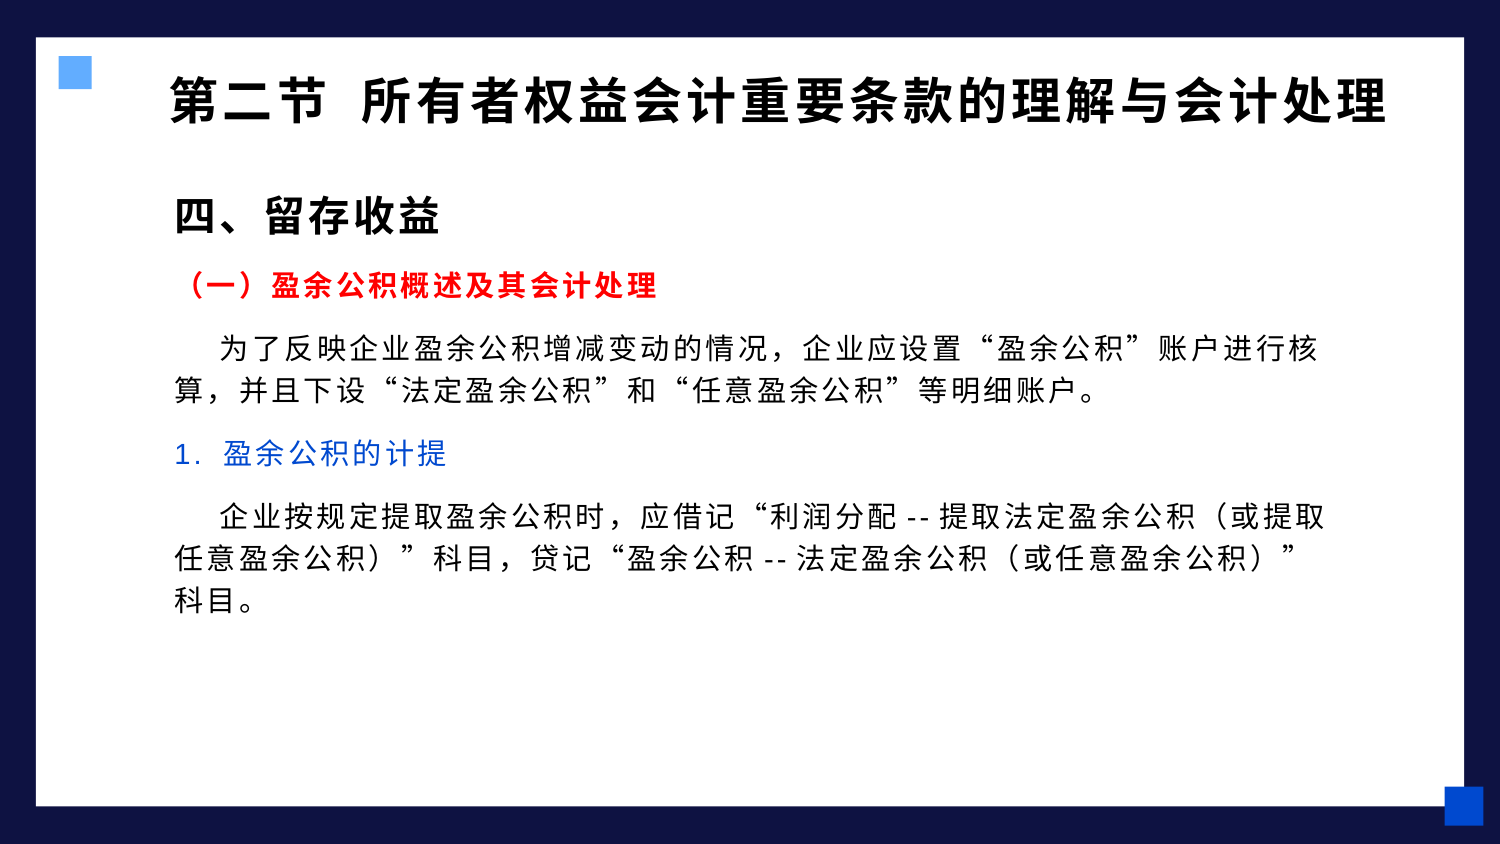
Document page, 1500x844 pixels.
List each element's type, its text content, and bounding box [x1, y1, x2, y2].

title 第二节 所有者权益会计重要条款的理解与会计处理 [141, 48, 1411, 139]
list 四、留存收益 （一）盈余公积概述及其会计处理 为了反映企业盈余公积增减变动的情况，企业应设置“盈余公积”账户进行核算，并且下设“法定盈余公积”和“任意盈余公积”等明细账户。 1. 盈余公积的计提 企业按规定提取盈余公积时，应借记“利润分配--提取法定盈余公积（或提取任意盈余公积）”科目，贷记“盈余公积--法定盈余公积（或任意盈余公积）”科目。 [157, 179, 1343, 605]
